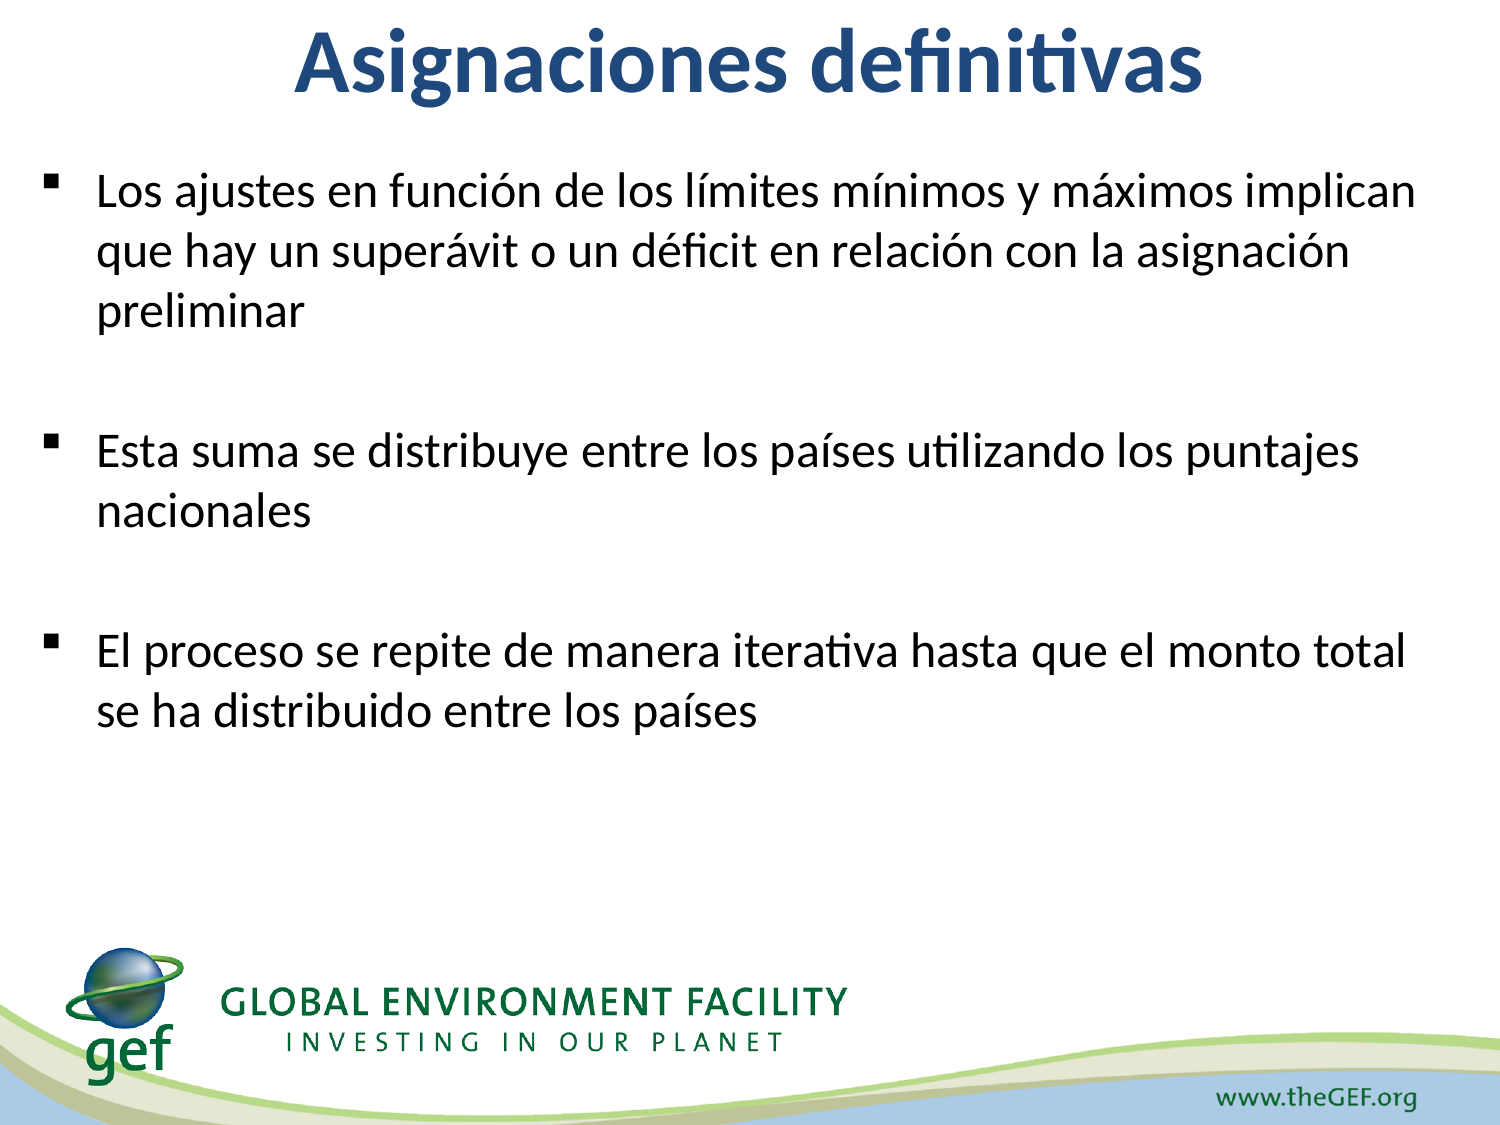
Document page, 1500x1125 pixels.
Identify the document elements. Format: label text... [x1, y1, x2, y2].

picture [0, 920, 1500, 1125]
title Asignaciones definitivas [74, 0, 1426, 113]
list Los ajustes en función de los límites mínimos y máximos implican que hay un superávit o un déficit en relación con la asignación preliminar Esta suma se distribuye entre los países utilizando los puntajes nacionales El proceso se repite de manera iterativa hasta que el monto total se ha distribuido entre los países [24, 149, 1463, 888]
